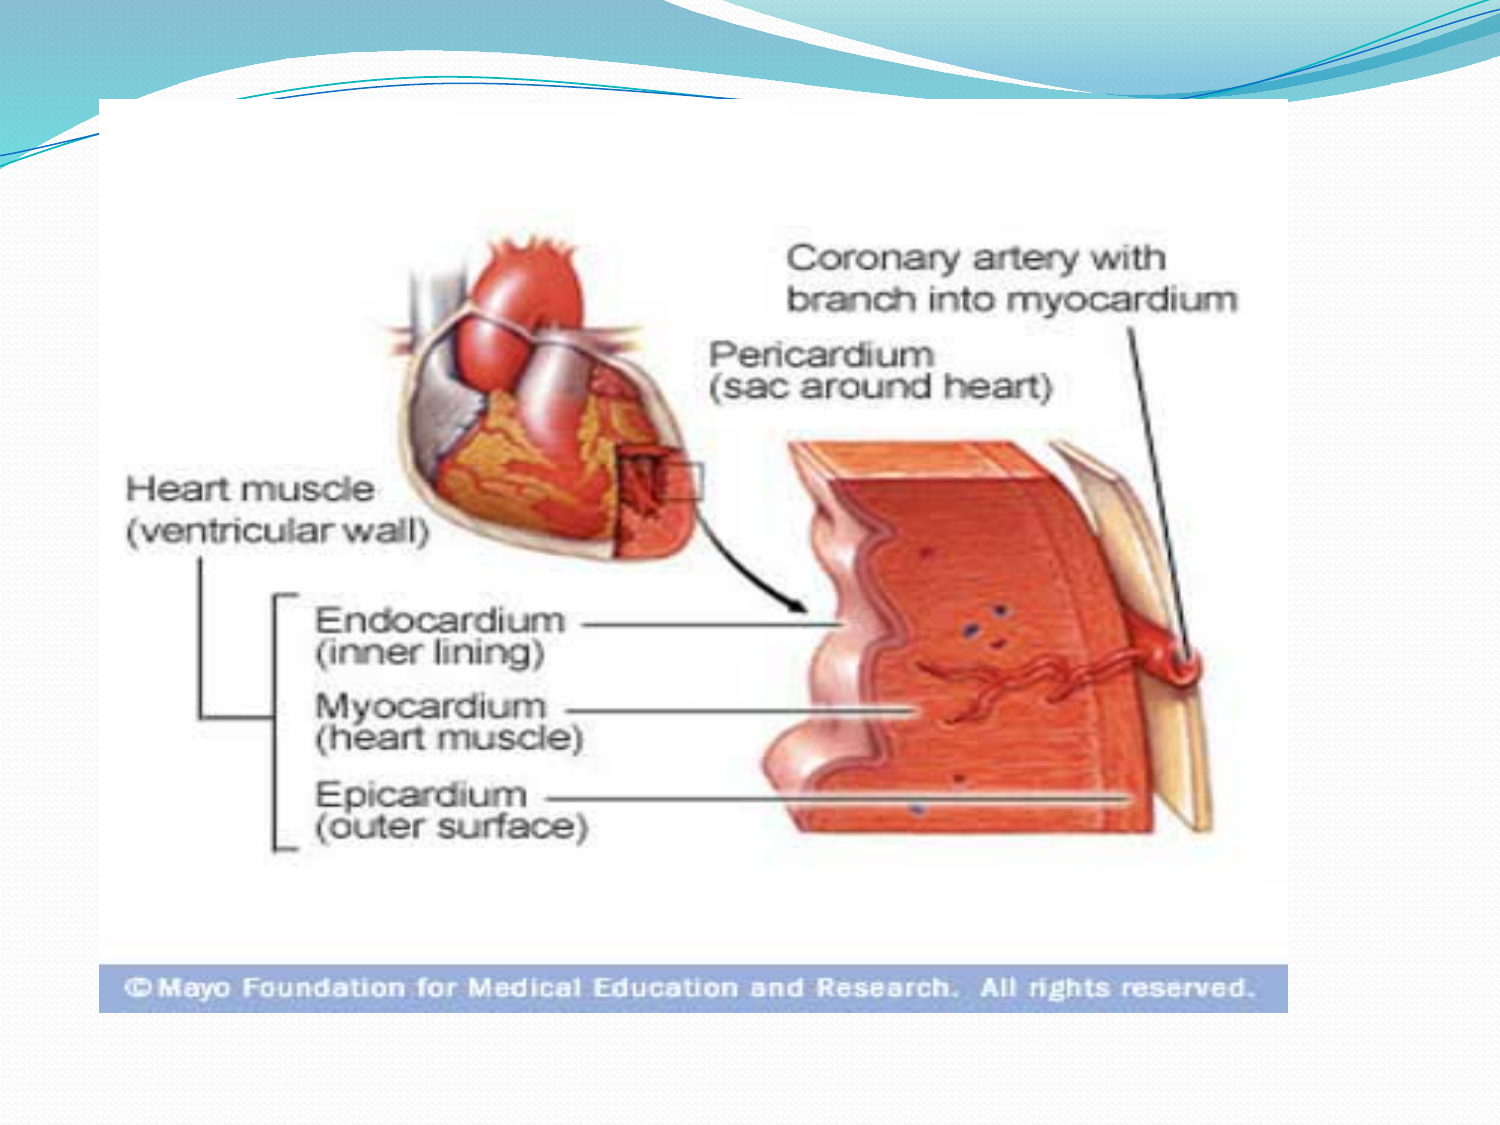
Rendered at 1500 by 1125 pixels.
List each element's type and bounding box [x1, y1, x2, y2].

picture [99, 99, 1288, 1013]
